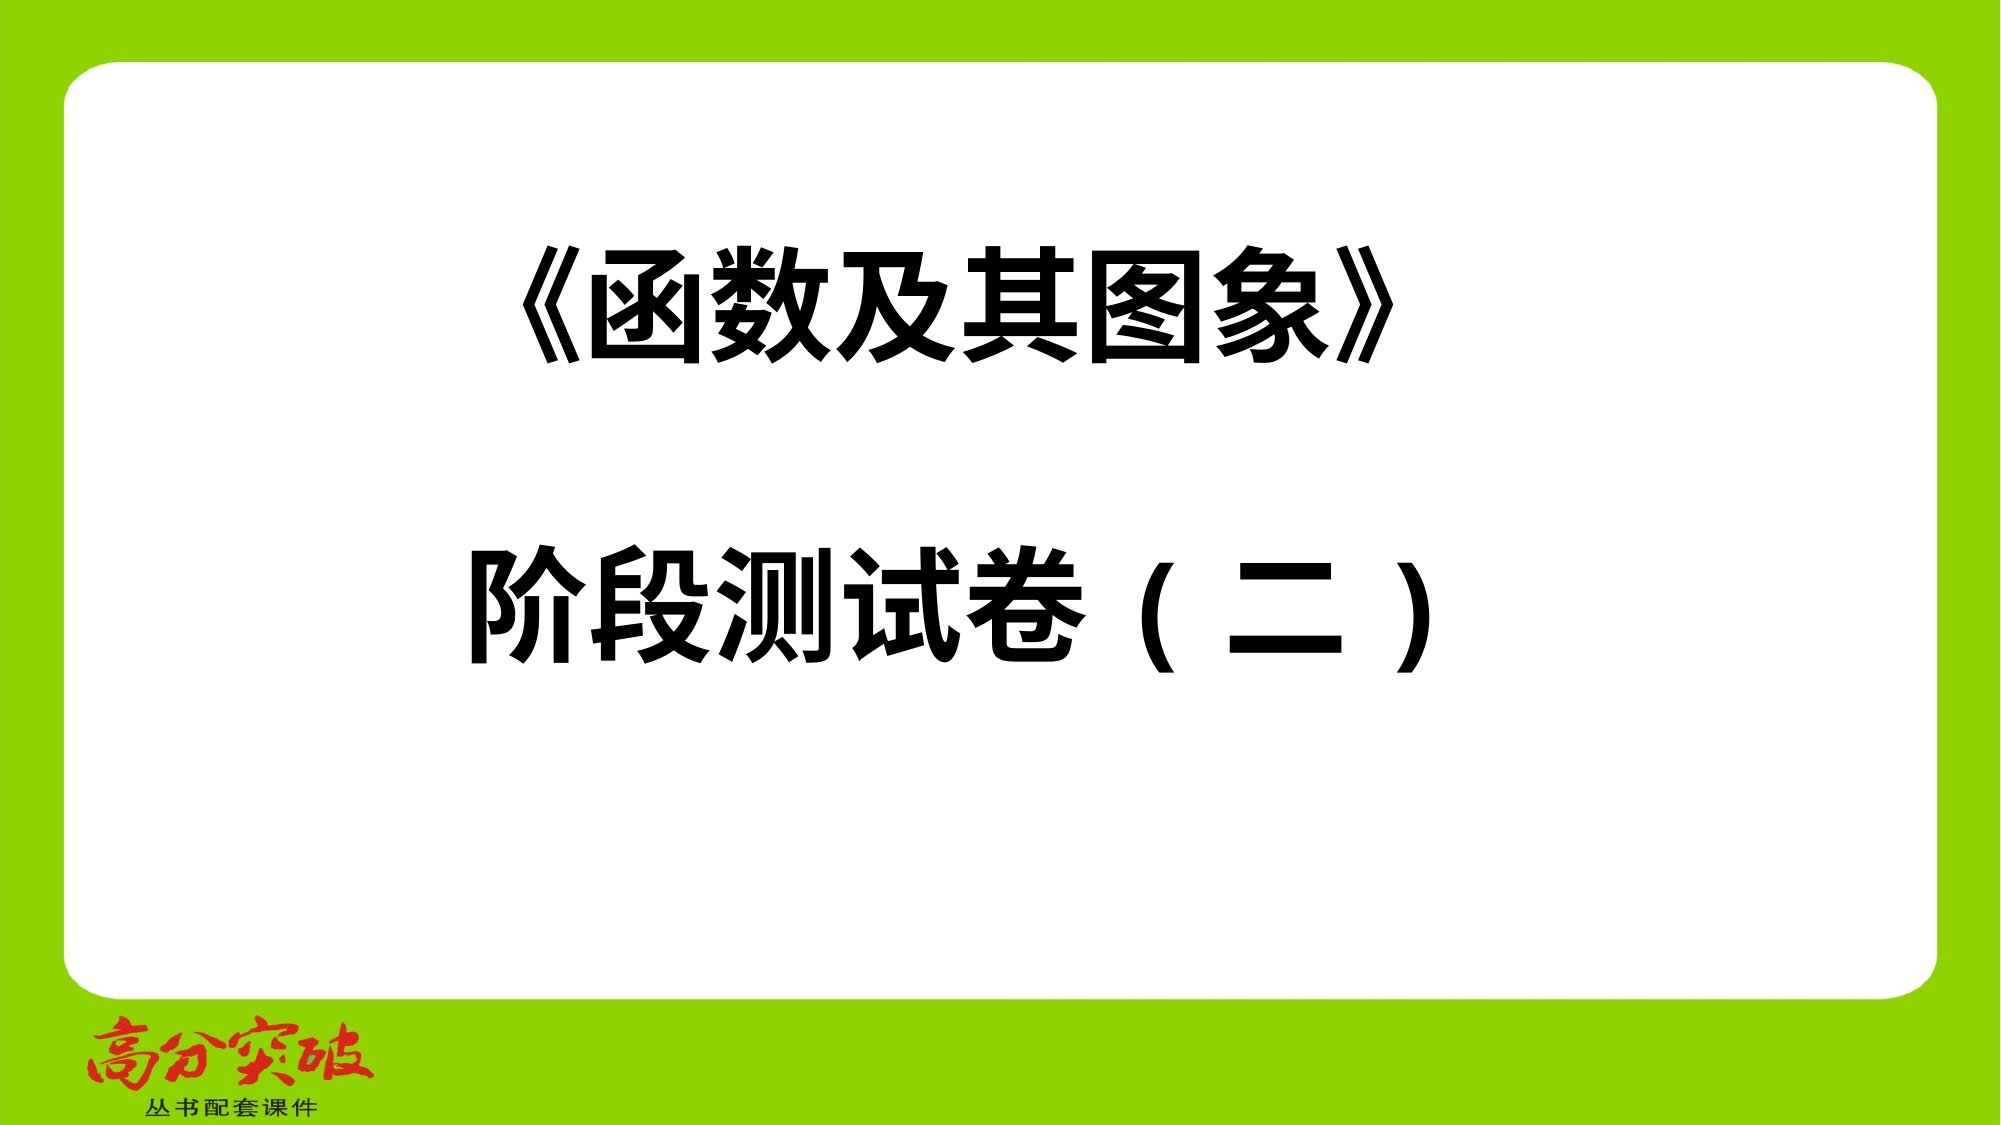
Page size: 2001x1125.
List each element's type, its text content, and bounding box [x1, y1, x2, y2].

picture [0, 0, 2001, 1125]
text_box 《函数及其图象》 阶段测试卷(二) [161, 219, 1756, 685]
